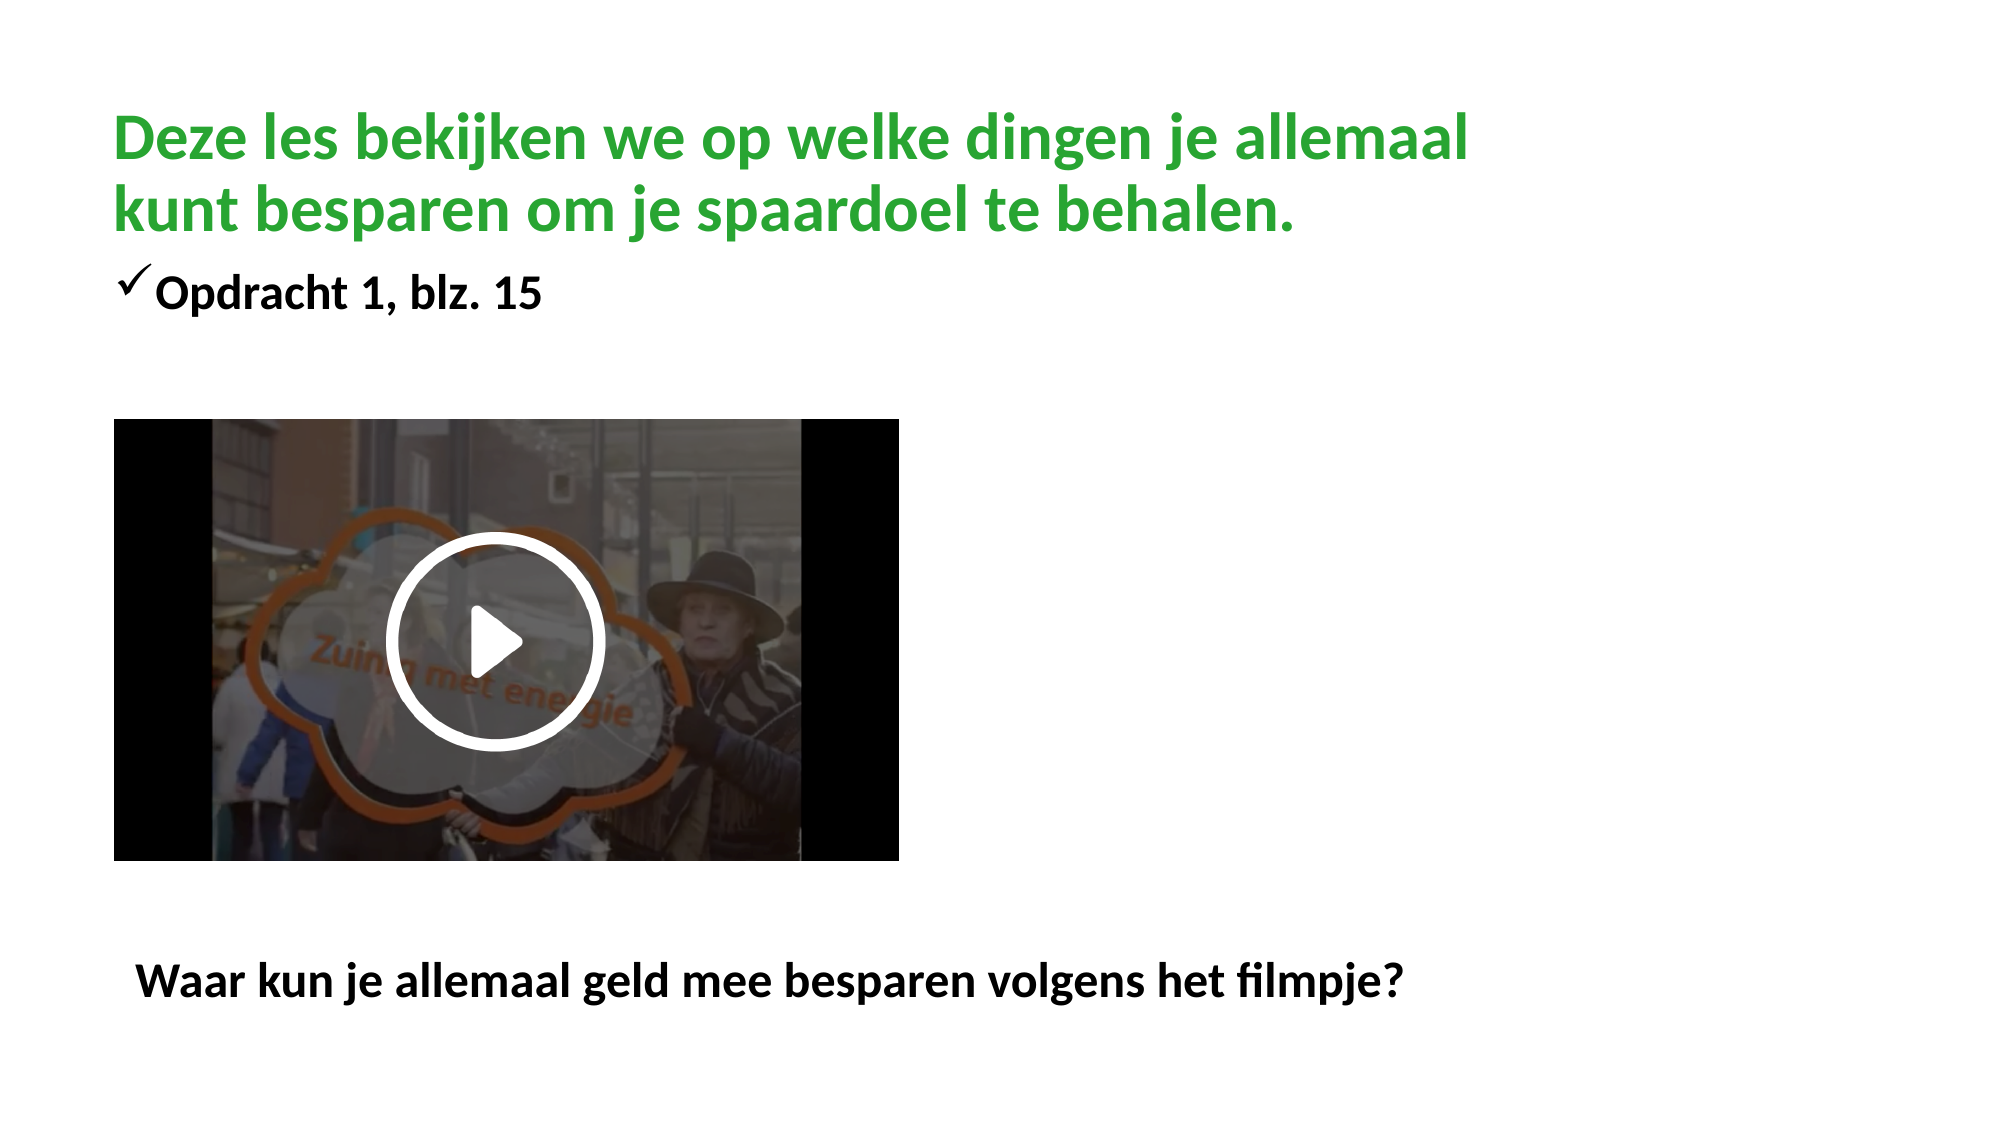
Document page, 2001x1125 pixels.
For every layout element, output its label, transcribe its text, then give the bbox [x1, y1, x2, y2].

text_box Waar kun je allemaal geld mee besparen volgens het filmpje? [120, 927, 1421, 1015]
picture [114, 419, 899, 861]
text_box Deze les bekijken we op welke dingen je allemaal kunt besparen om je spaardoel te behalen. Opdracht 1, blz. 15 [114, 101, 1566, 348]
